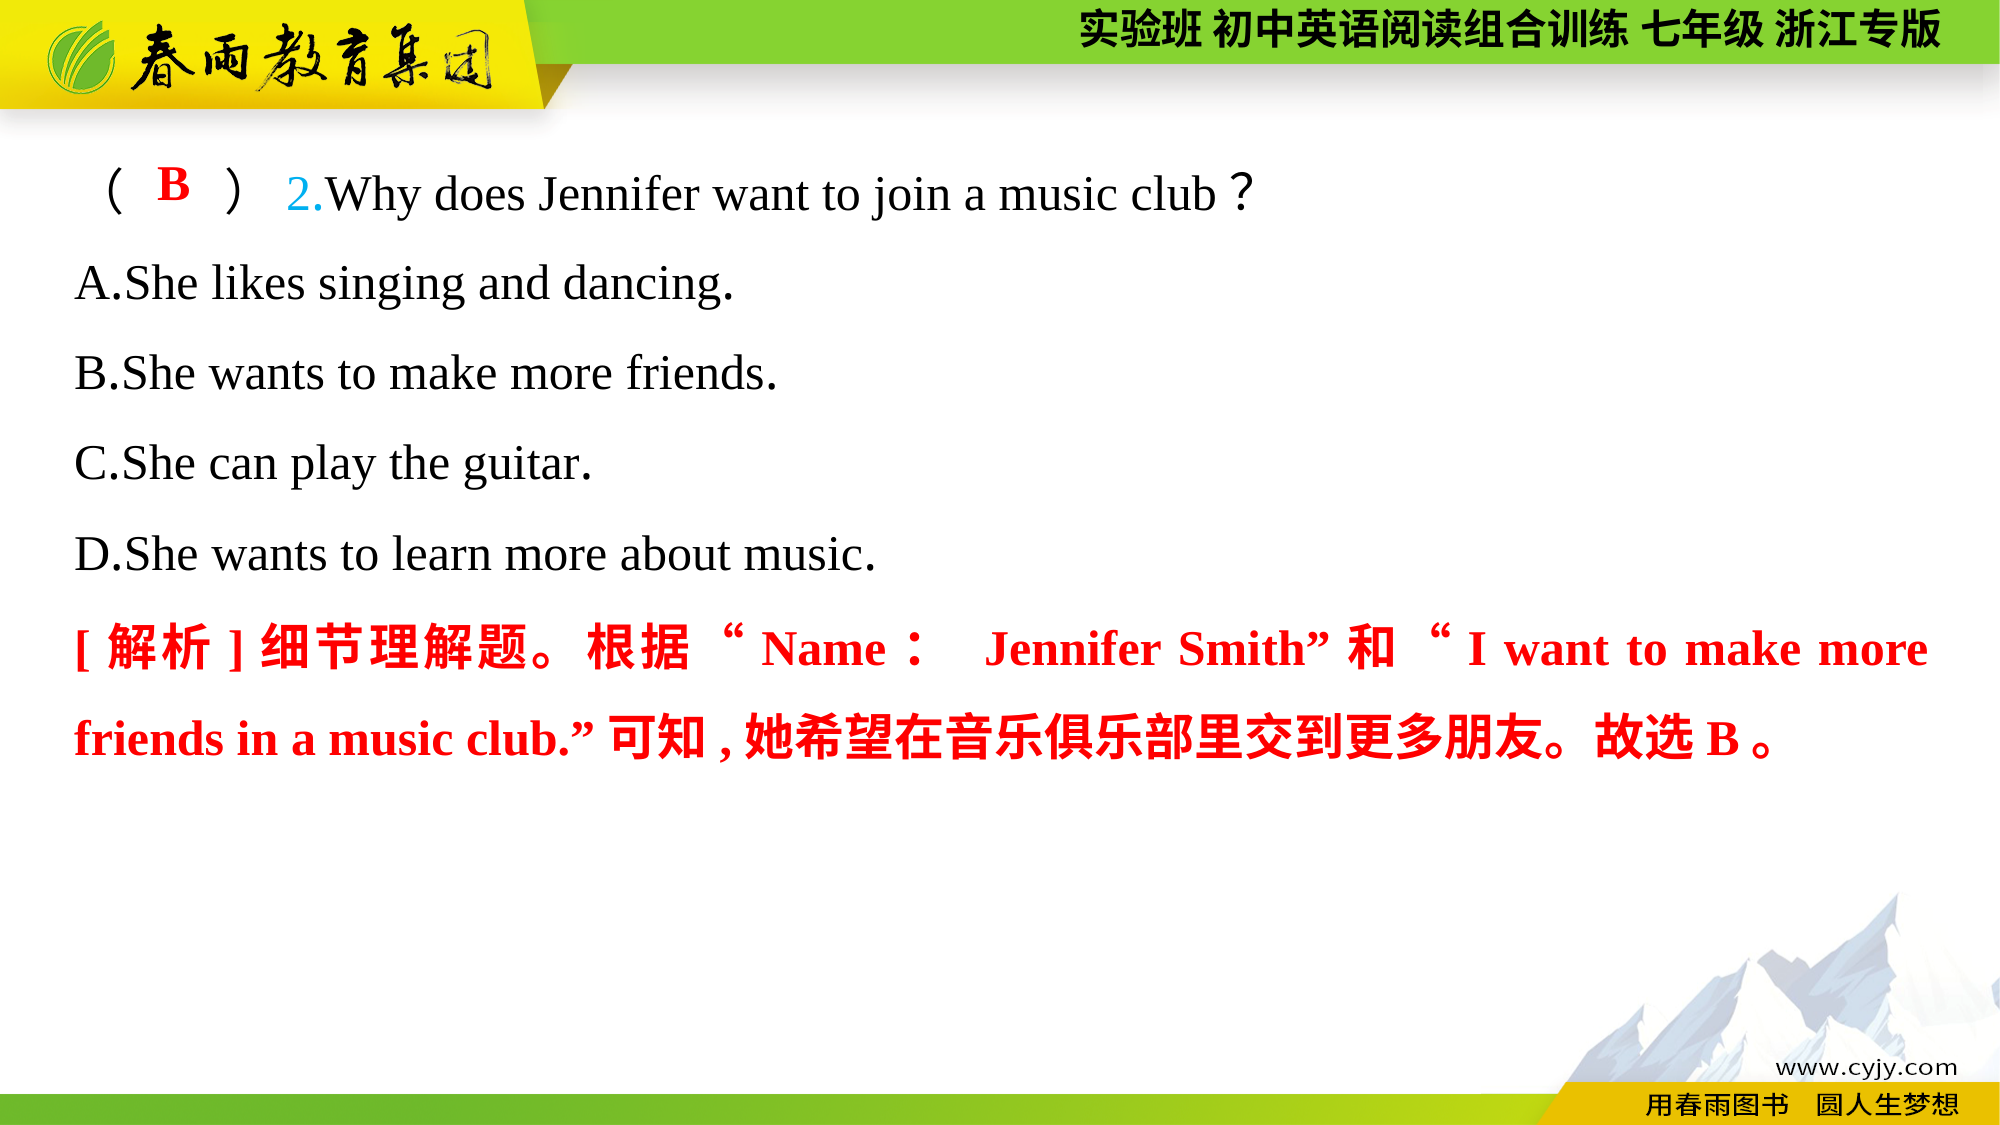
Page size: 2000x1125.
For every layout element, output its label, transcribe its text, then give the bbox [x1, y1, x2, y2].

text_box [解析]细节理解题。根据“Name： Jennifer Smith”和“I want to make more friends in a music club.”可知,她希望在音乐俱乐部里交到更多朋友。故选B。 [59, 577, 1944, 773]
picture [0, 0, 2000, 1125]
text_box B [142, 142, 206, 218]
list （ ）2.Why does Jennifer want to join a music club？ A.She likes singing and dancing. B.She wants to make more friends. C.She can play the guitar. D.She wants to learn more about music. [59, 122, 1944, 577]
